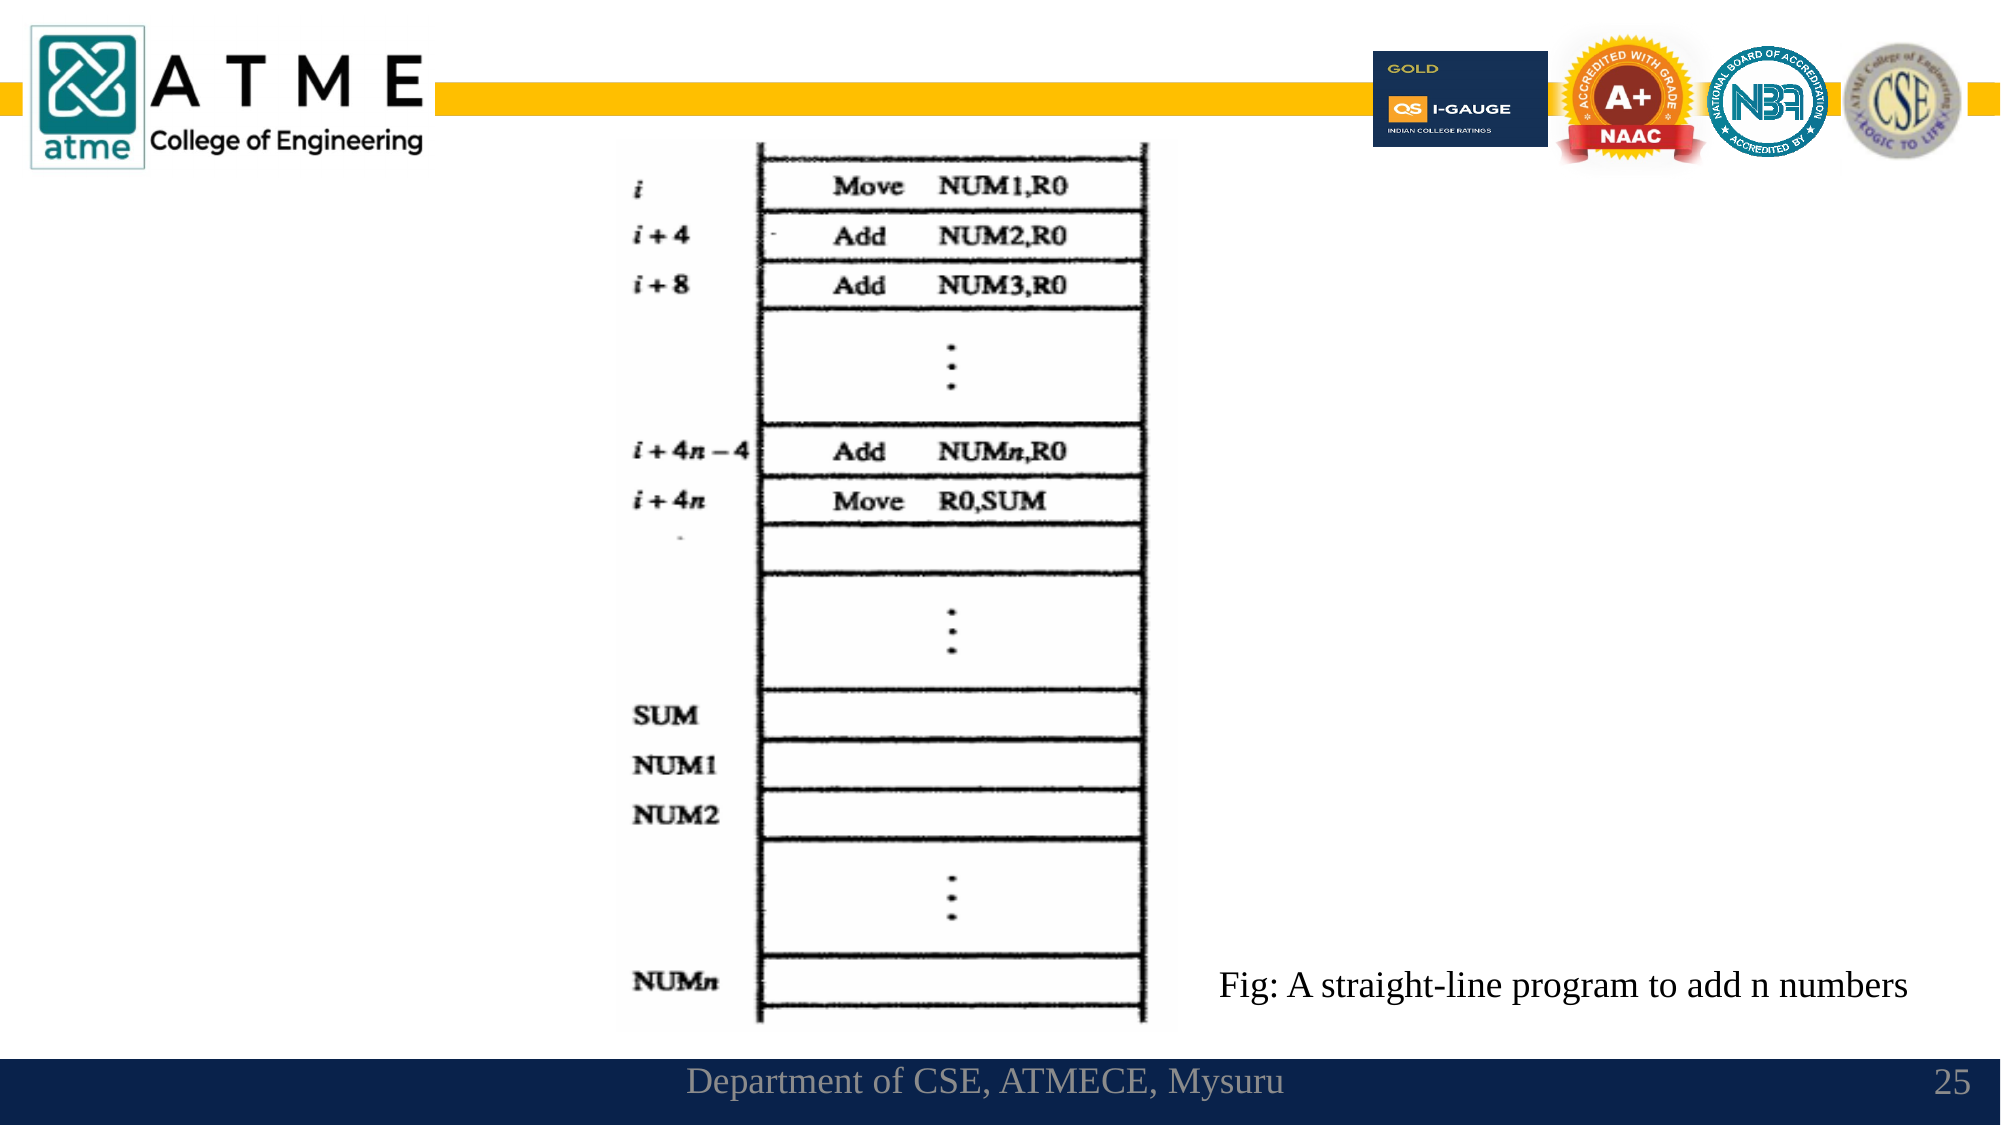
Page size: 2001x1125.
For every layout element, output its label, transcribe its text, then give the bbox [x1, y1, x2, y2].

picture [1373, 20, 1828, 180]
text_box Fig: A straight-line program to add n numbers [1204, 952, 1925, 1013]
picture [22, 15, 435, 178]
slide_number 25 [1511, 1057, 1972, 1103]
picture [616, 139, 1178, 1032]
picture [1840, 26, 1968, 176]
picture [0, 1059, 2001, 1125]
footer Department of CSE, ATMECE, Mysuru [501, 1056, 1470, 1102]
